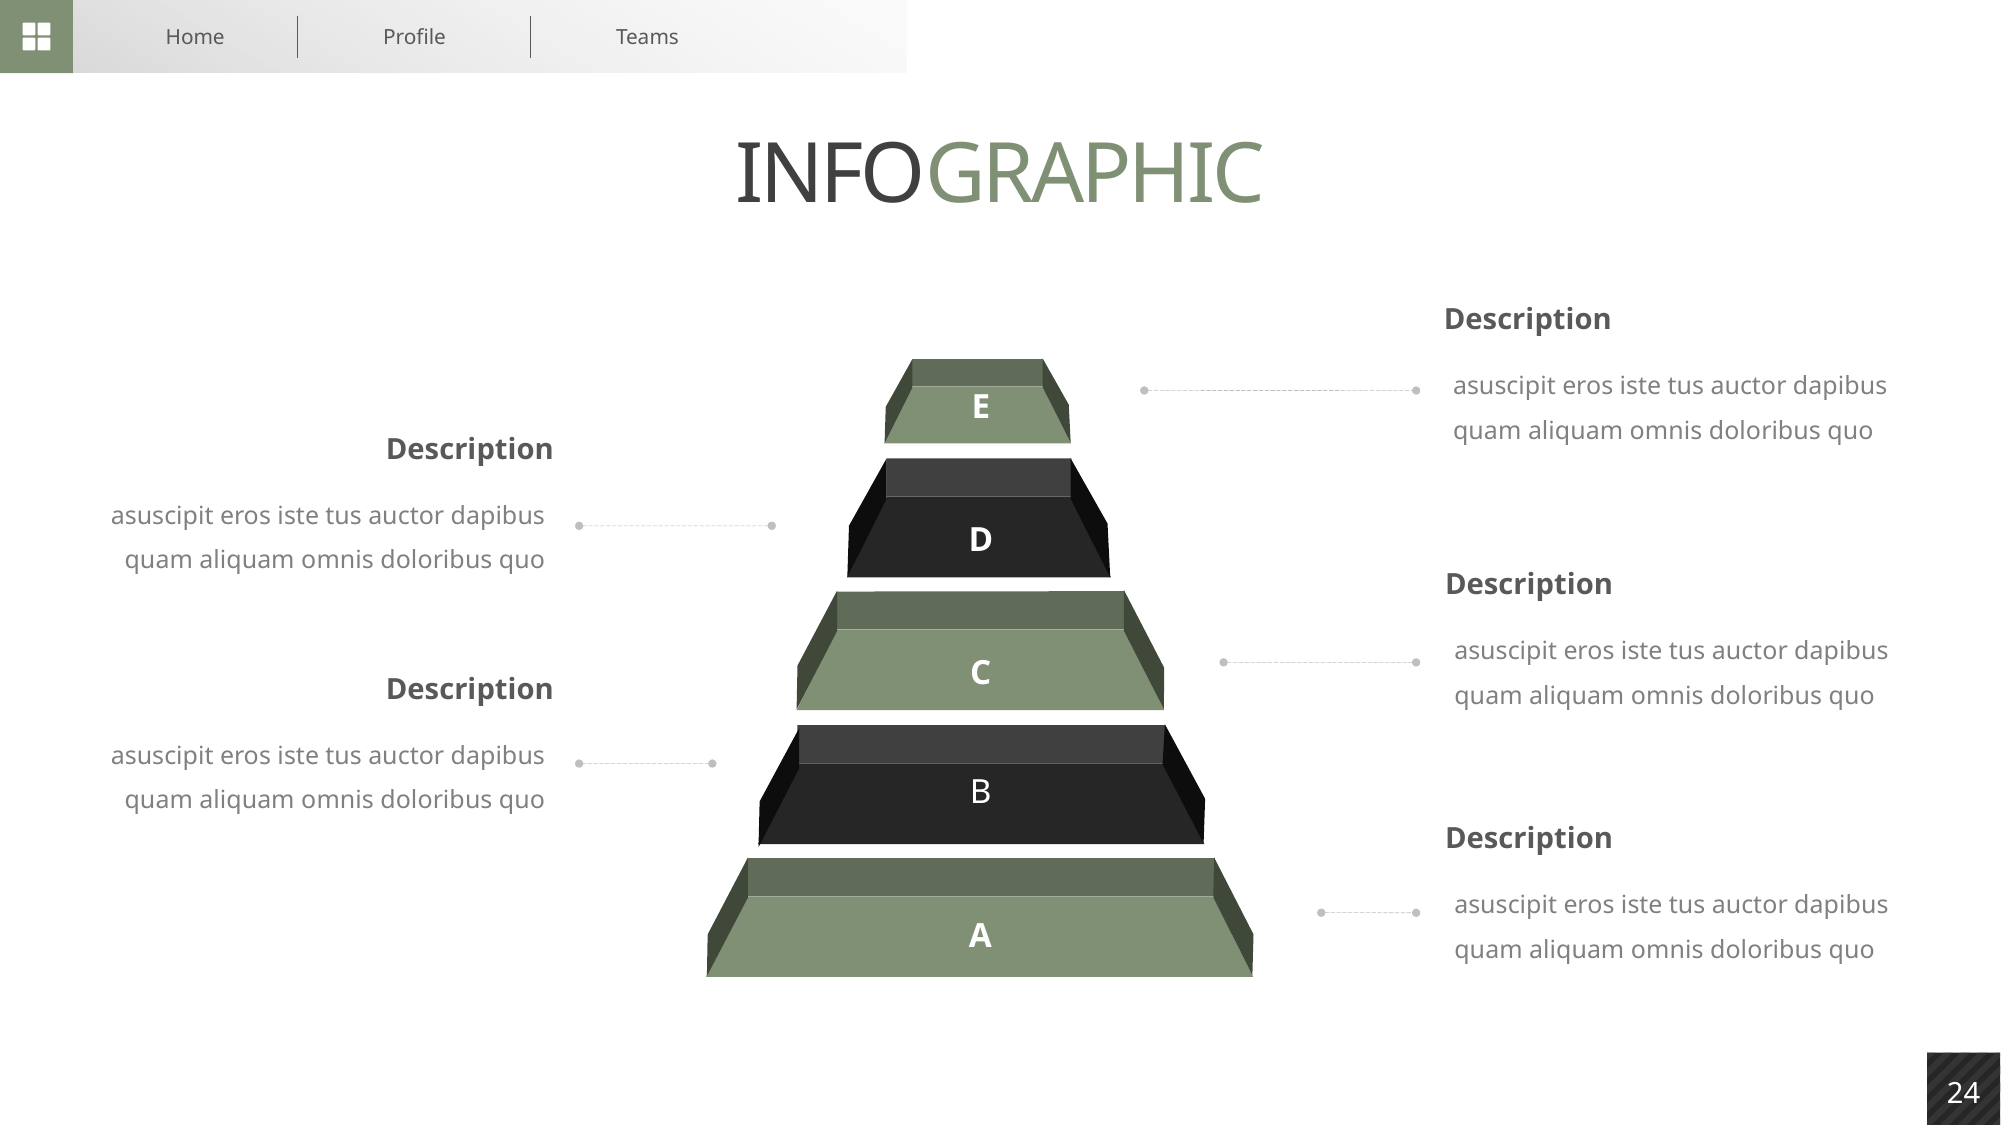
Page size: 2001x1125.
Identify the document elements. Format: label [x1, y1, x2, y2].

text_box [0, 0, 2001, 1125]
